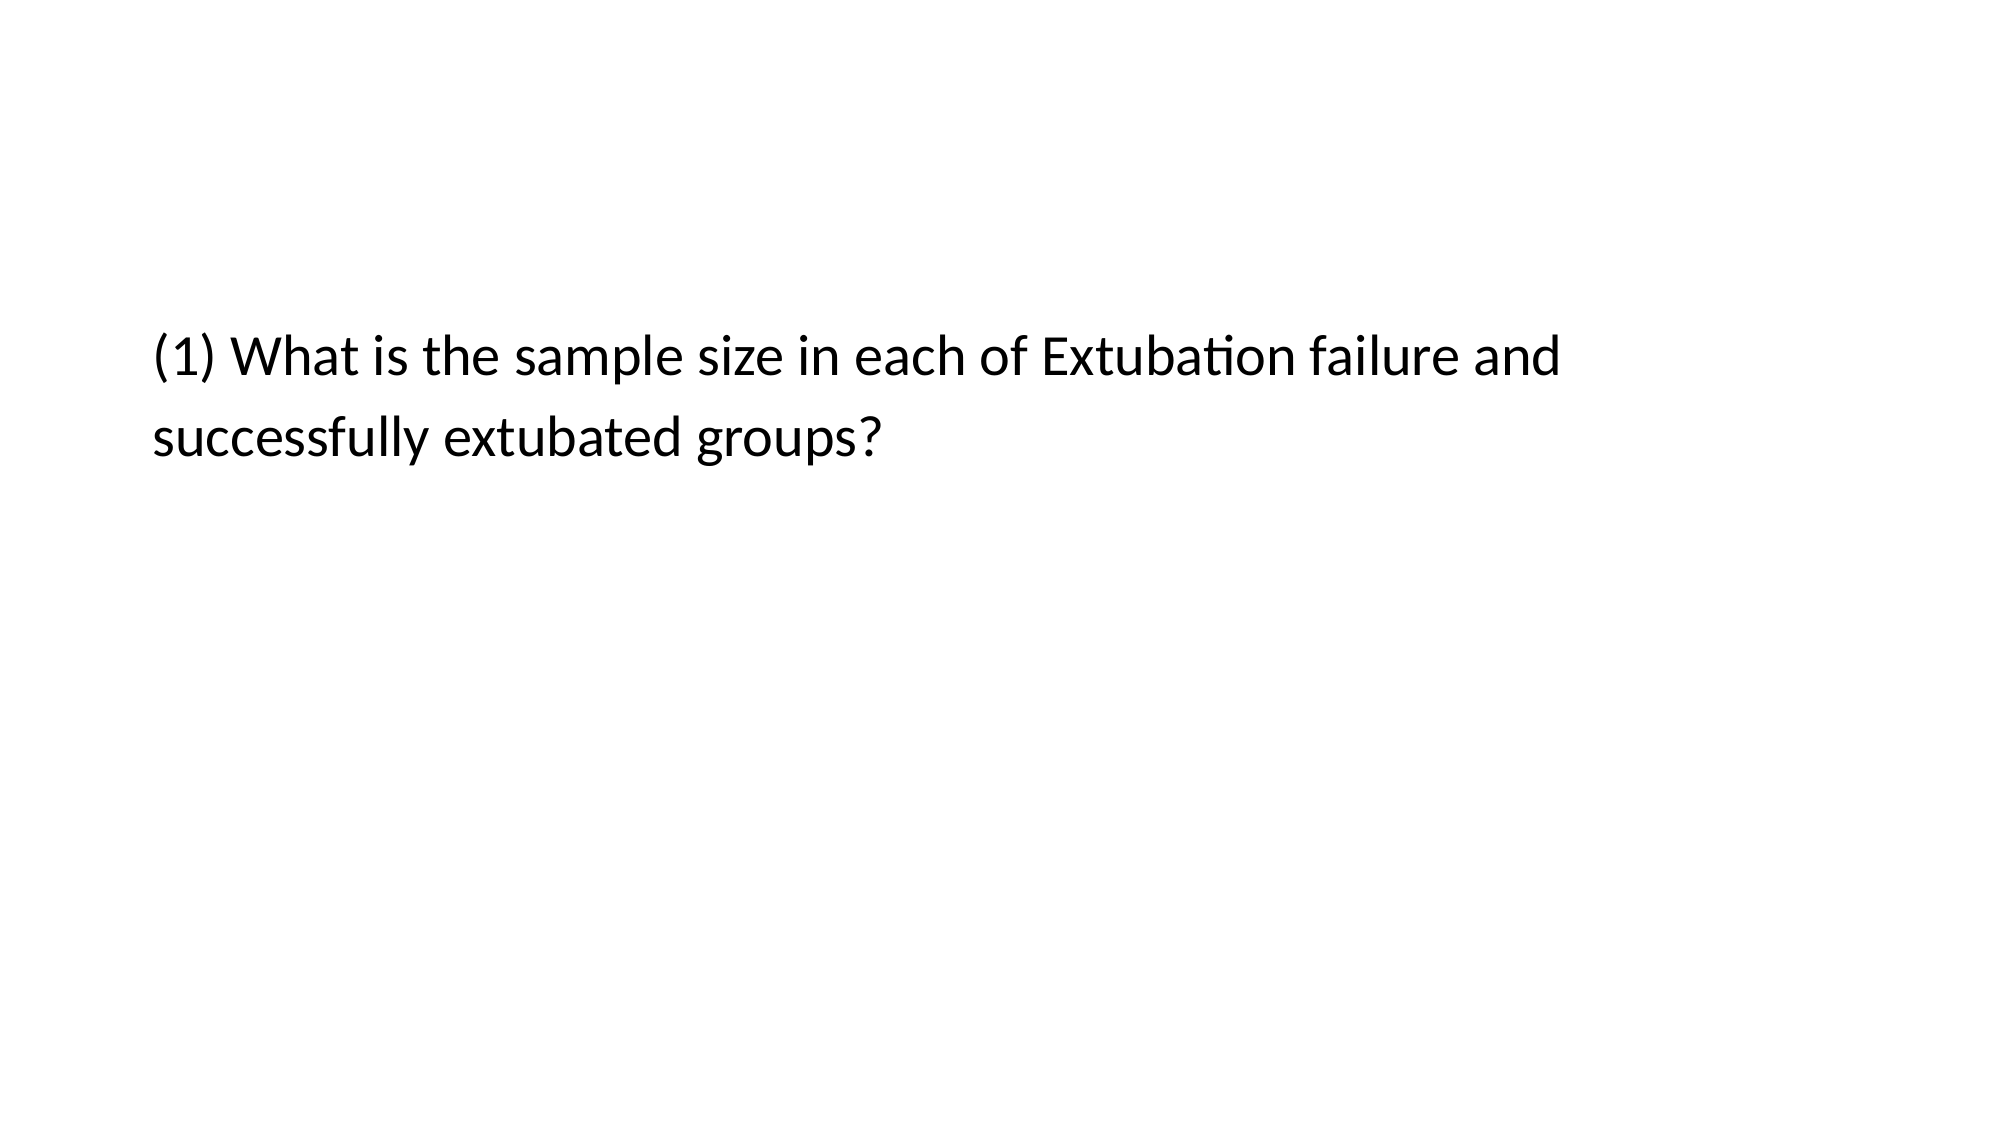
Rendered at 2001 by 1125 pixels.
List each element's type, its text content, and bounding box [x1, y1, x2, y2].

list (1) What is the sample size in each of Extubation failure and successfully extubated groups? [137, 299, 1863, 1014]
